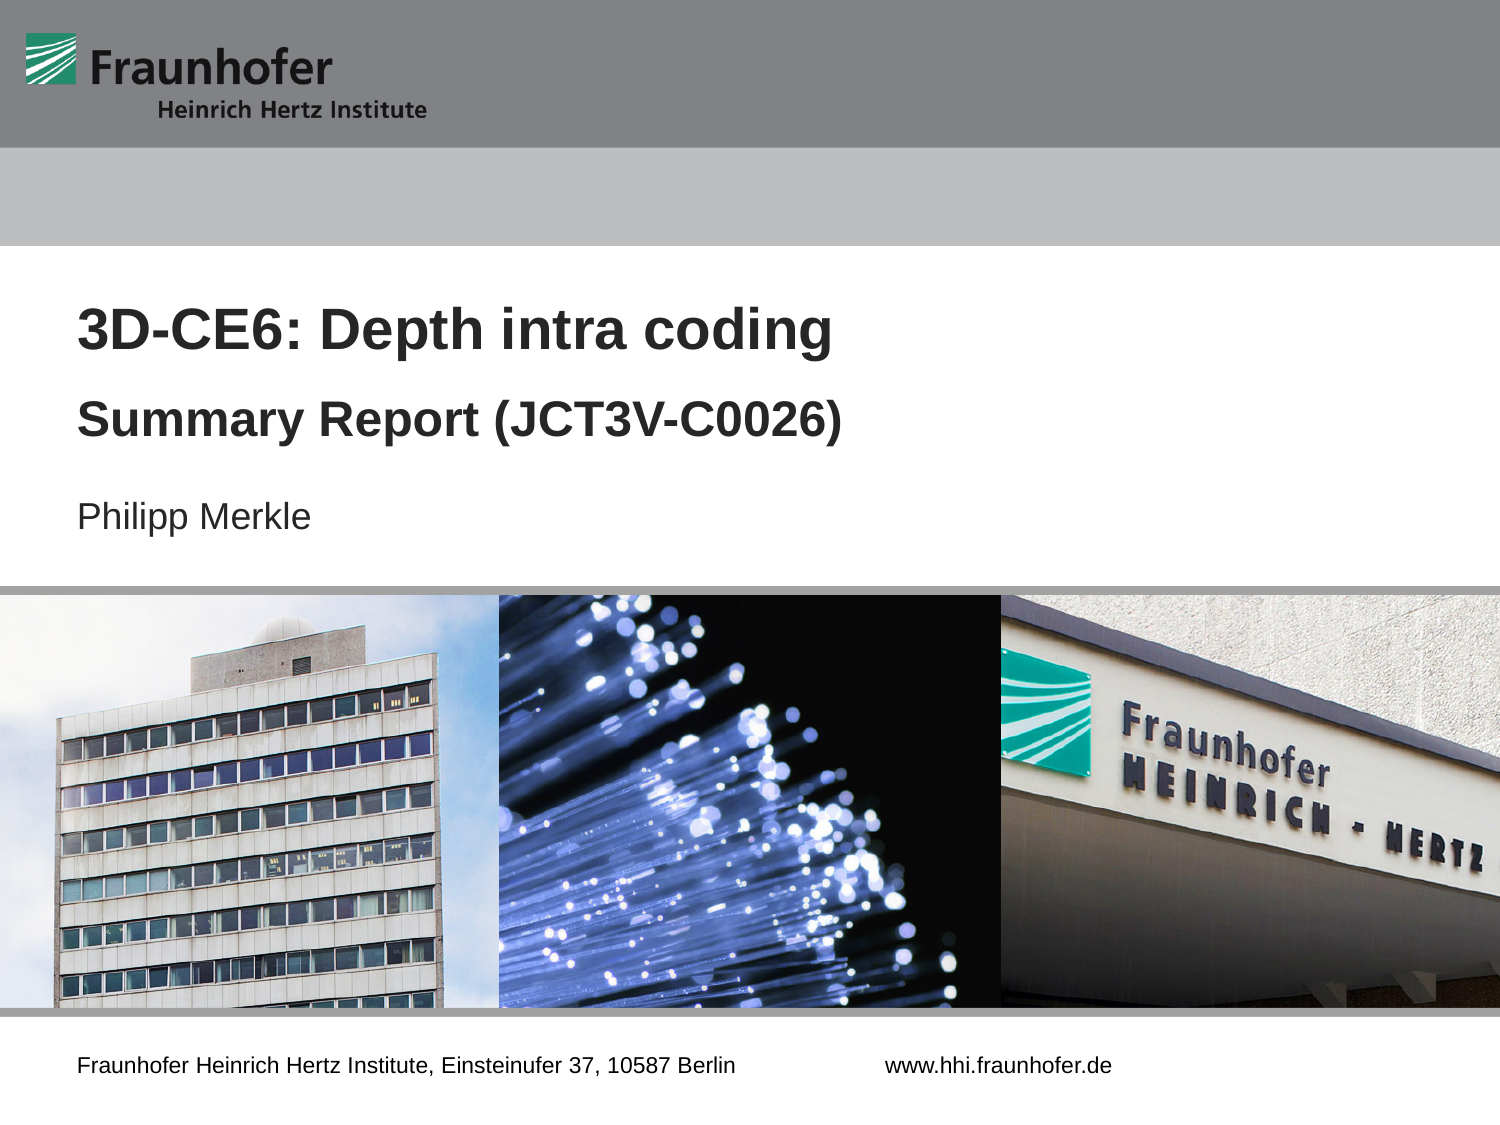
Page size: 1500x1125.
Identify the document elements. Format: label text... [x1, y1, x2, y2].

picture [26, 33, 427, 118]
list 3D-CE6: Depth intra coding [76, 290, 1471, 362]
list Summary Report (JCT3V-C0026) [76, 386, 1471, 448]
list Philipp Merkle [76, 491, 1471, 538]
picture [0, 595, 1500, 1007]
